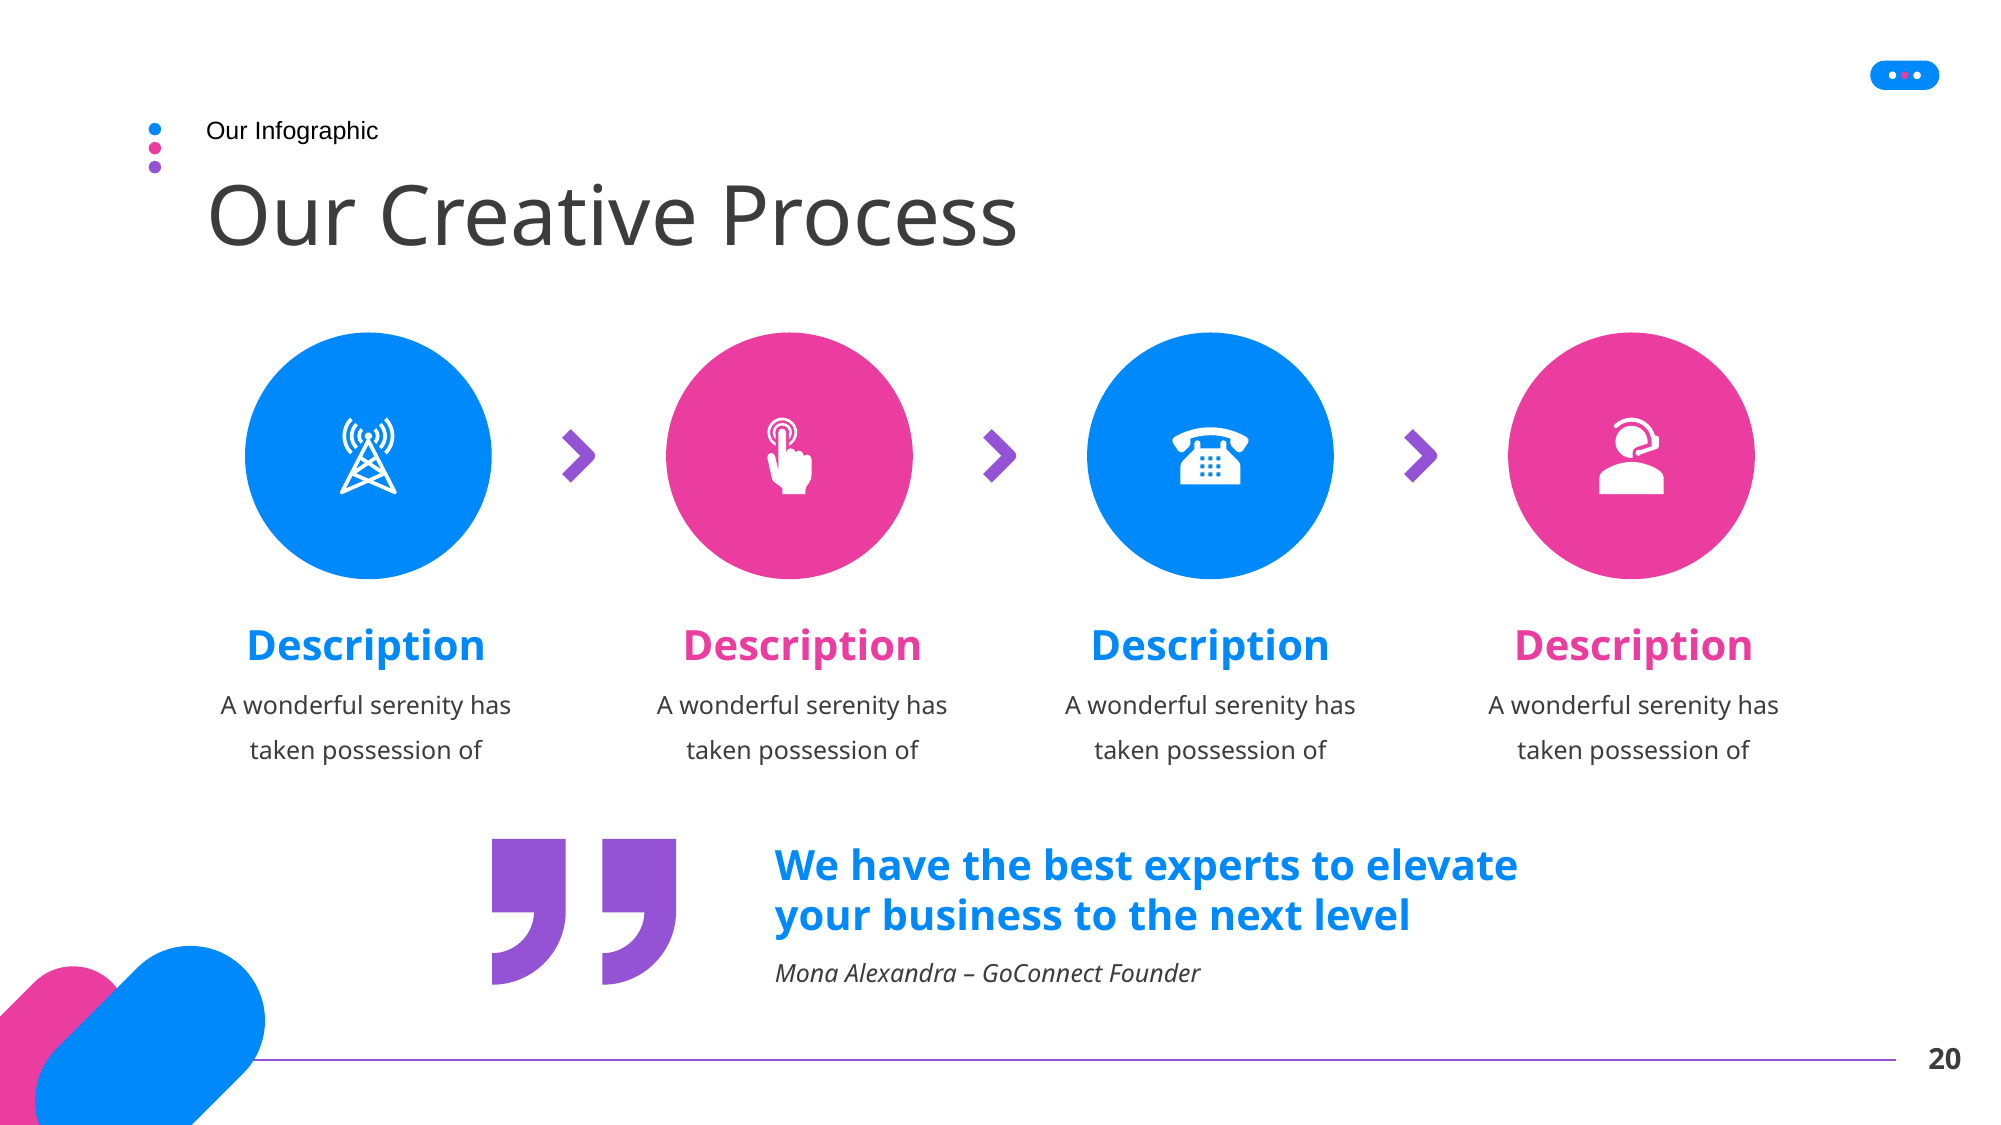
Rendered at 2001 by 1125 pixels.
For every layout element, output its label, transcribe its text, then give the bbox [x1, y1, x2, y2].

subtitle Our Infographic [191, 107, 1107, 153]
text_box Mona Alexandra – GoConnect Founder [760, 935, 1322, 996]
text_box [243, 331, 493, 581]
text_box A wonderful serenity has taken possession of [640, 667, 965, 772]
text_box Description [1471, 611, 1796, 667]
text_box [1599, 417, 1664, 495]
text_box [767, 417, 812, 495]
slide_number 20 [1883, 1034, 1977, 1086]
title Our Creative Process [191, 154, 1435, 270]
text_box A wonderful serenity has taken possession of [1048, 667, 1373, 772]
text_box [340, 417, 397, 495]
text_box A wonderful serenity has taken possession of [1471, 667, 1796, 772]
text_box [1172, 427, 1249, 485]
text_box [983, 429, 1017, 483]
text_box Description [1048, 611, 1373, 667]
text_box [1404, 429, 1438, 483]
text_box A wonderful serenity has taken possession of [204, 667, 529, 772]
text_box [1507, 331, 1756, 581]
text_box [562, 429, 596, 483]
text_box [492, 838, 677, 985]
text_box We have the best experts to elevate your business to the next level [760, 831, 1548, 946]
text_box Description [204, 611, 529, 667]
text_box Description [640, 611, 965, 667]
text_box [1086, 331, 1335, 581]
text_box [665, 331, 914, 581]
